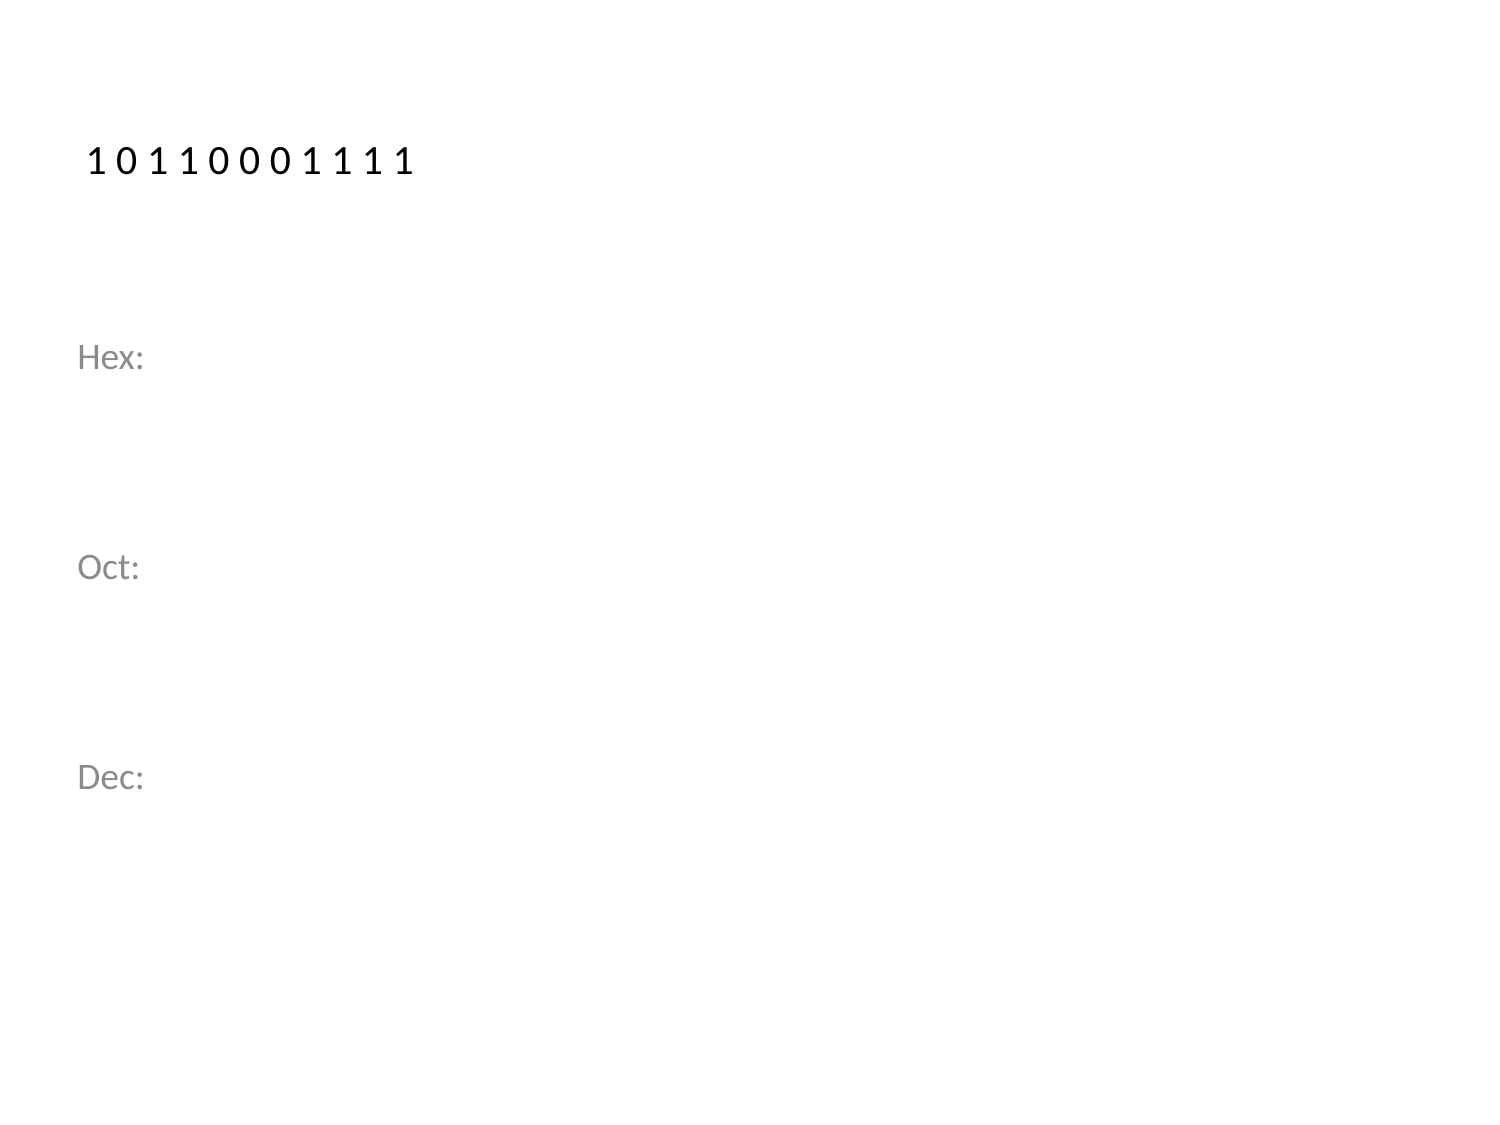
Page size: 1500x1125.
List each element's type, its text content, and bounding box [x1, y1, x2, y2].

subtitle Hex: Oct: Dec: [62, 324, 1113, 1050]
title 1 0 1 1 0 0 0 1 1 1 1 [50, 37, 450, 279]
